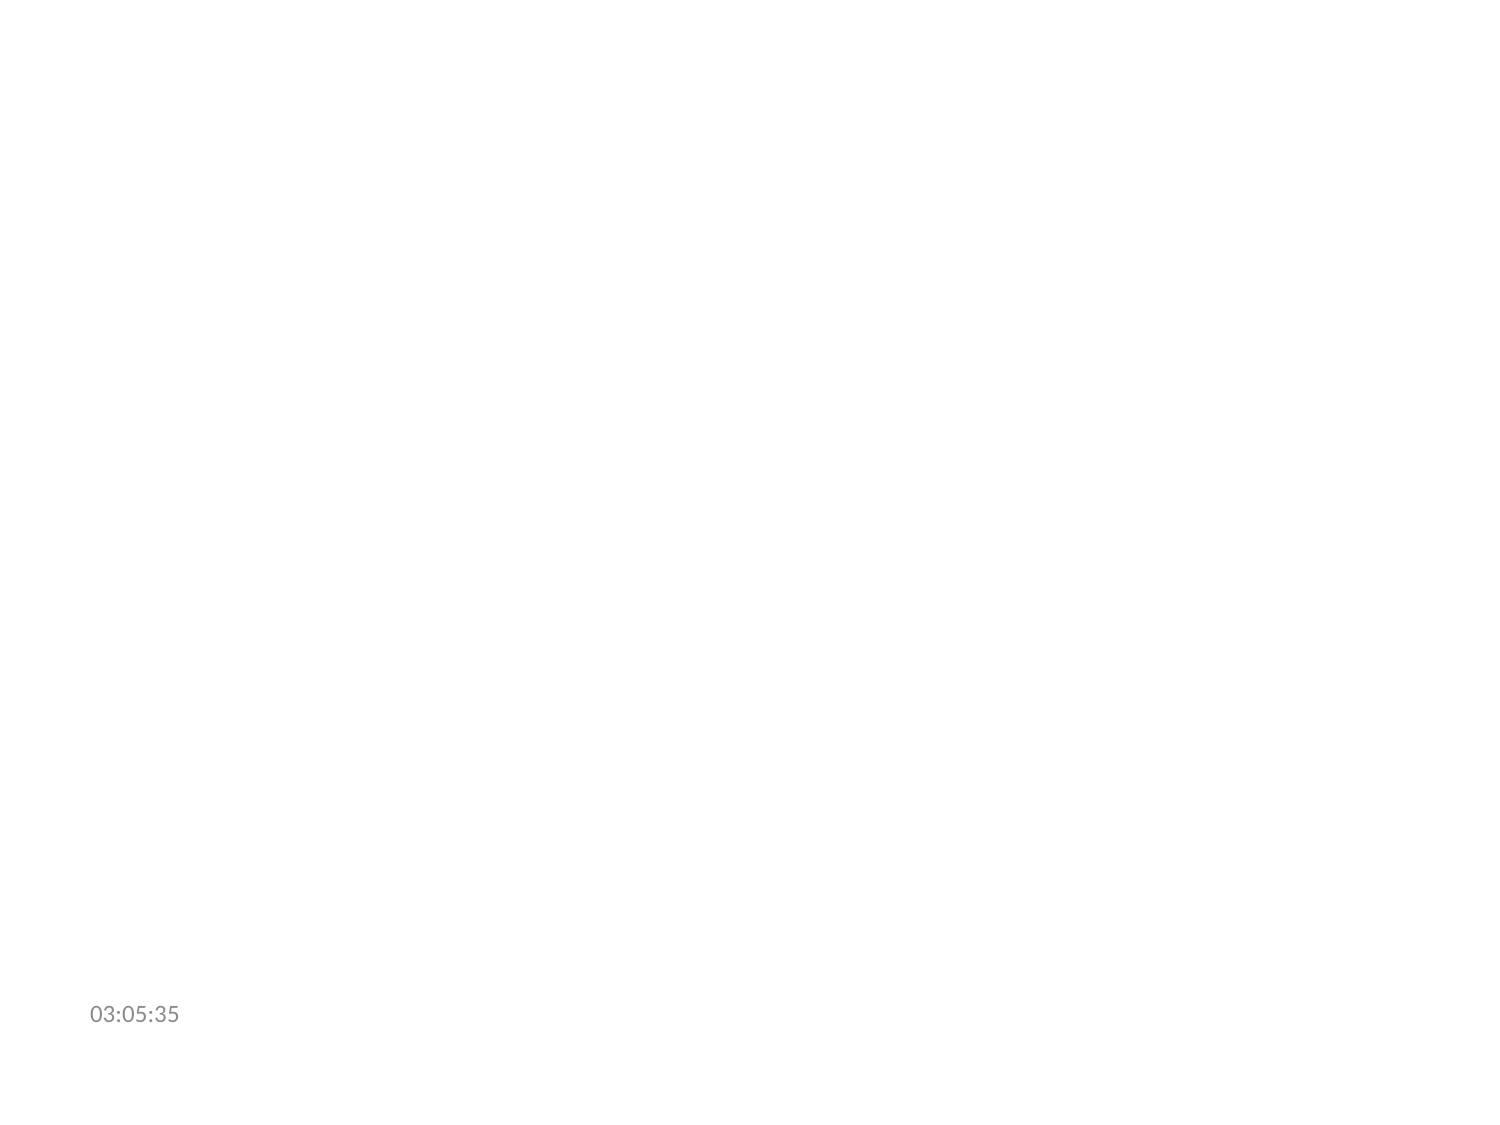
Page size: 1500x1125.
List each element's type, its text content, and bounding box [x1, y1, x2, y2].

text_box 15:35:09 [75, 982, 425, 1043]
